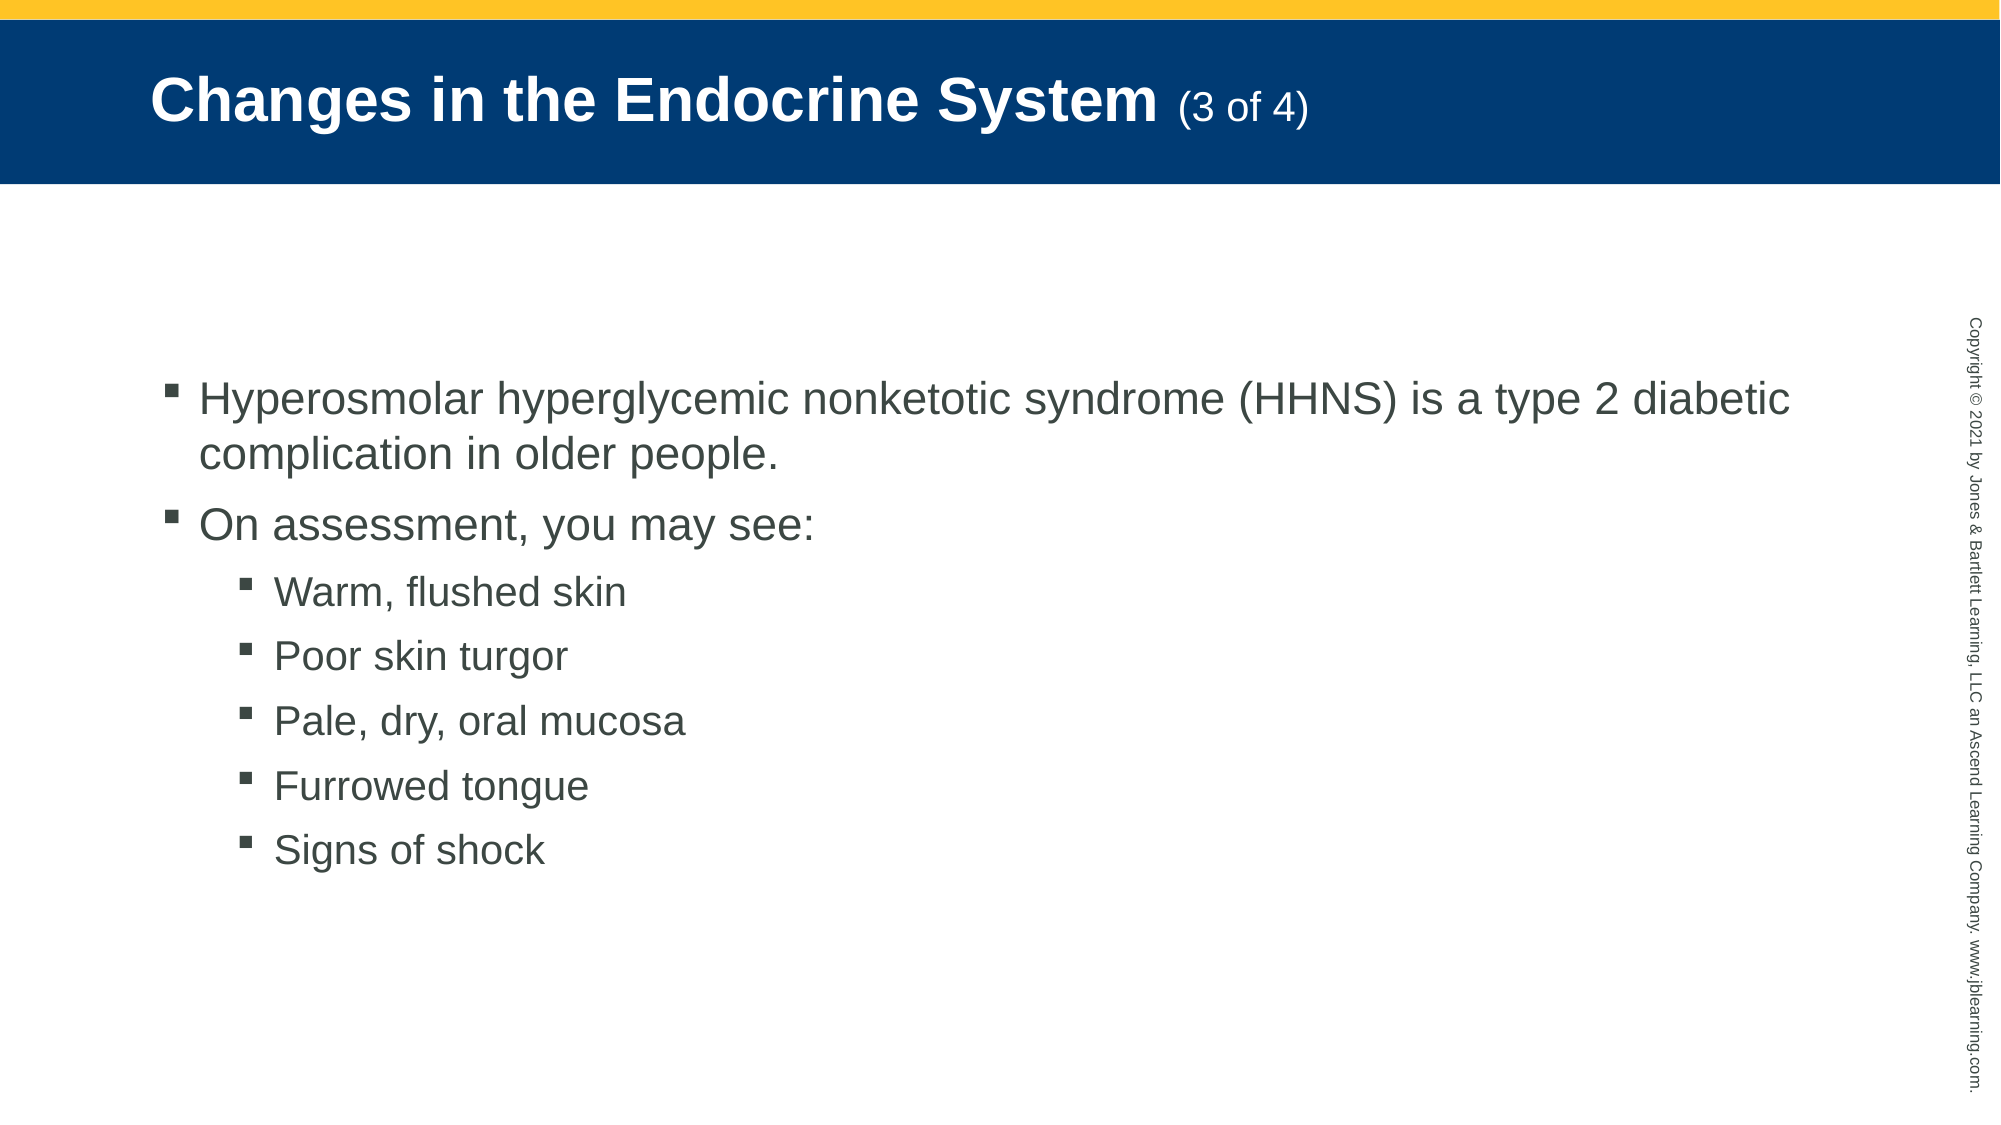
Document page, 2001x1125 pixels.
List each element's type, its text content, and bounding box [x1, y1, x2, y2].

title Changes in the Endocrine System (3 of 4) [0, 19, 2000, 185]
list Hyperosmolar hyperglycemic nonketotic syndrome (HHNS) is a type 2 diabetic complication in older people. On assessment, you may see: Warm, flushed skin Poor skin turgor Pale, dry, oral mucosa Furrowed tongue Signs of shock [146, 361, 1859, 1016]
